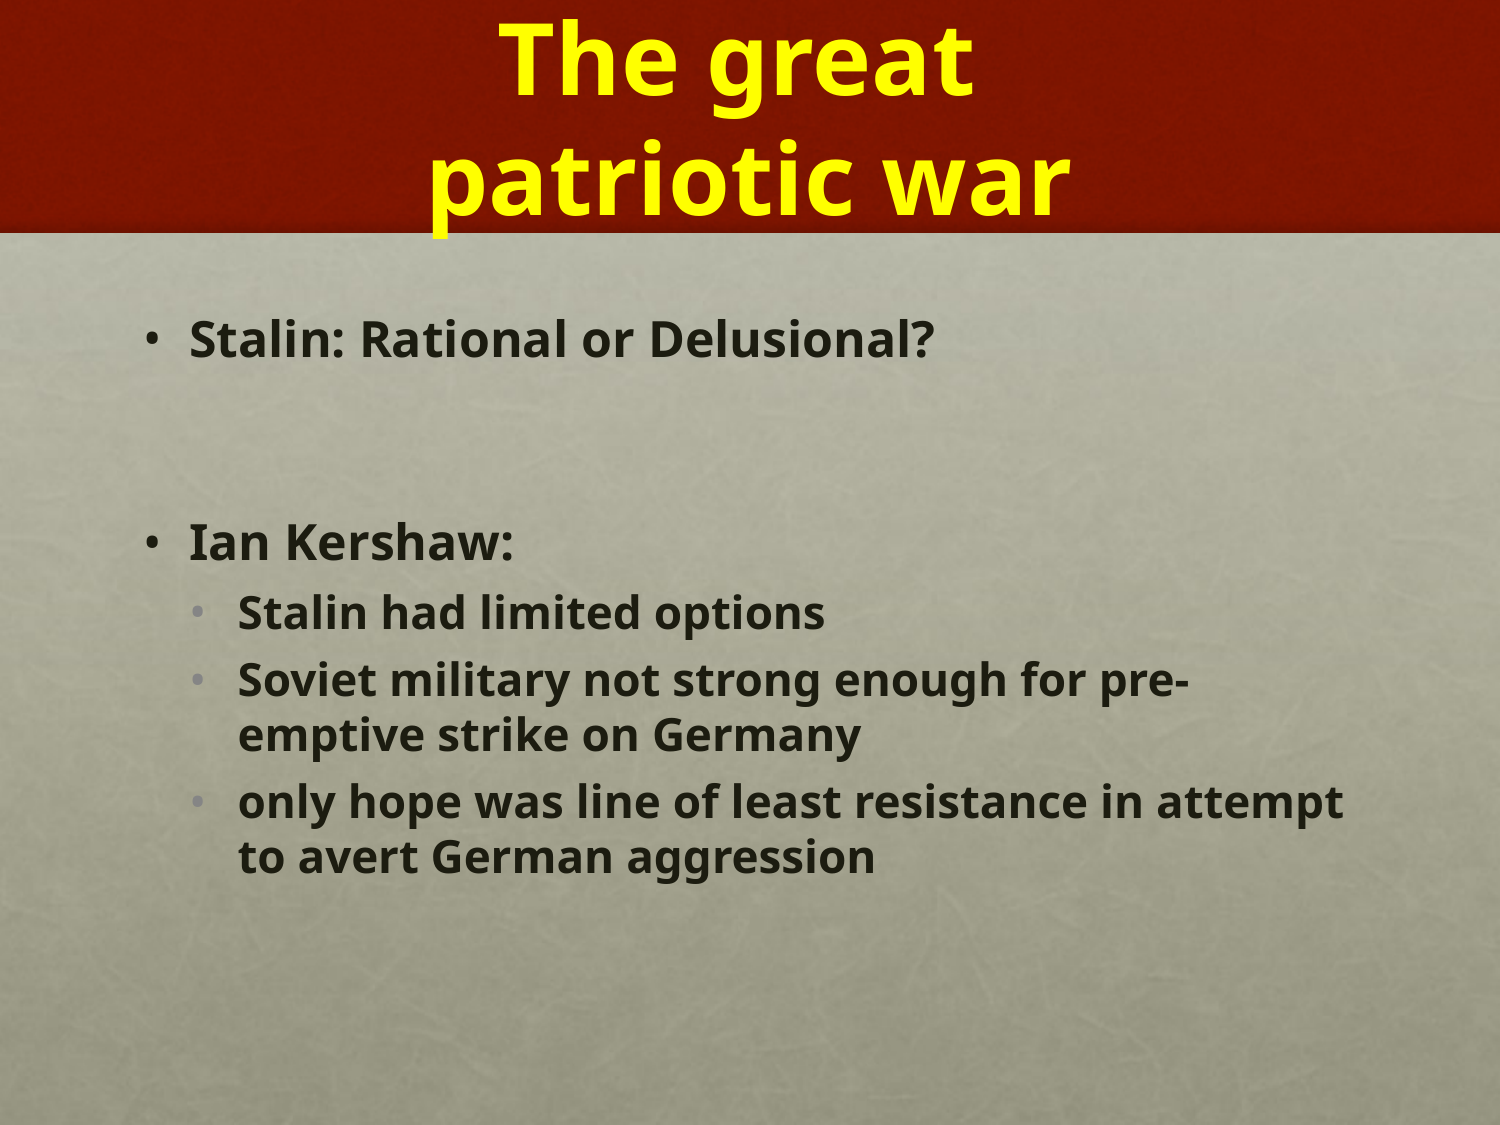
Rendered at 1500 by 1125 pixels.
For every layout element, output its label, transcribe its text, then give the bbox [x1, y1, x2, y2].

title The great patriotic war [127, 10, 1372, 221]
picture [0, 214, 1500, 1125]
list Stalin: Rational or Delusional? Ian Kershaw: Stalin had limited options Soviet military not strong enough for pre-emptive strike on Germany only hope was line of least resistance in attempt to avert German aggression [127, 299, 1372, 1089]
